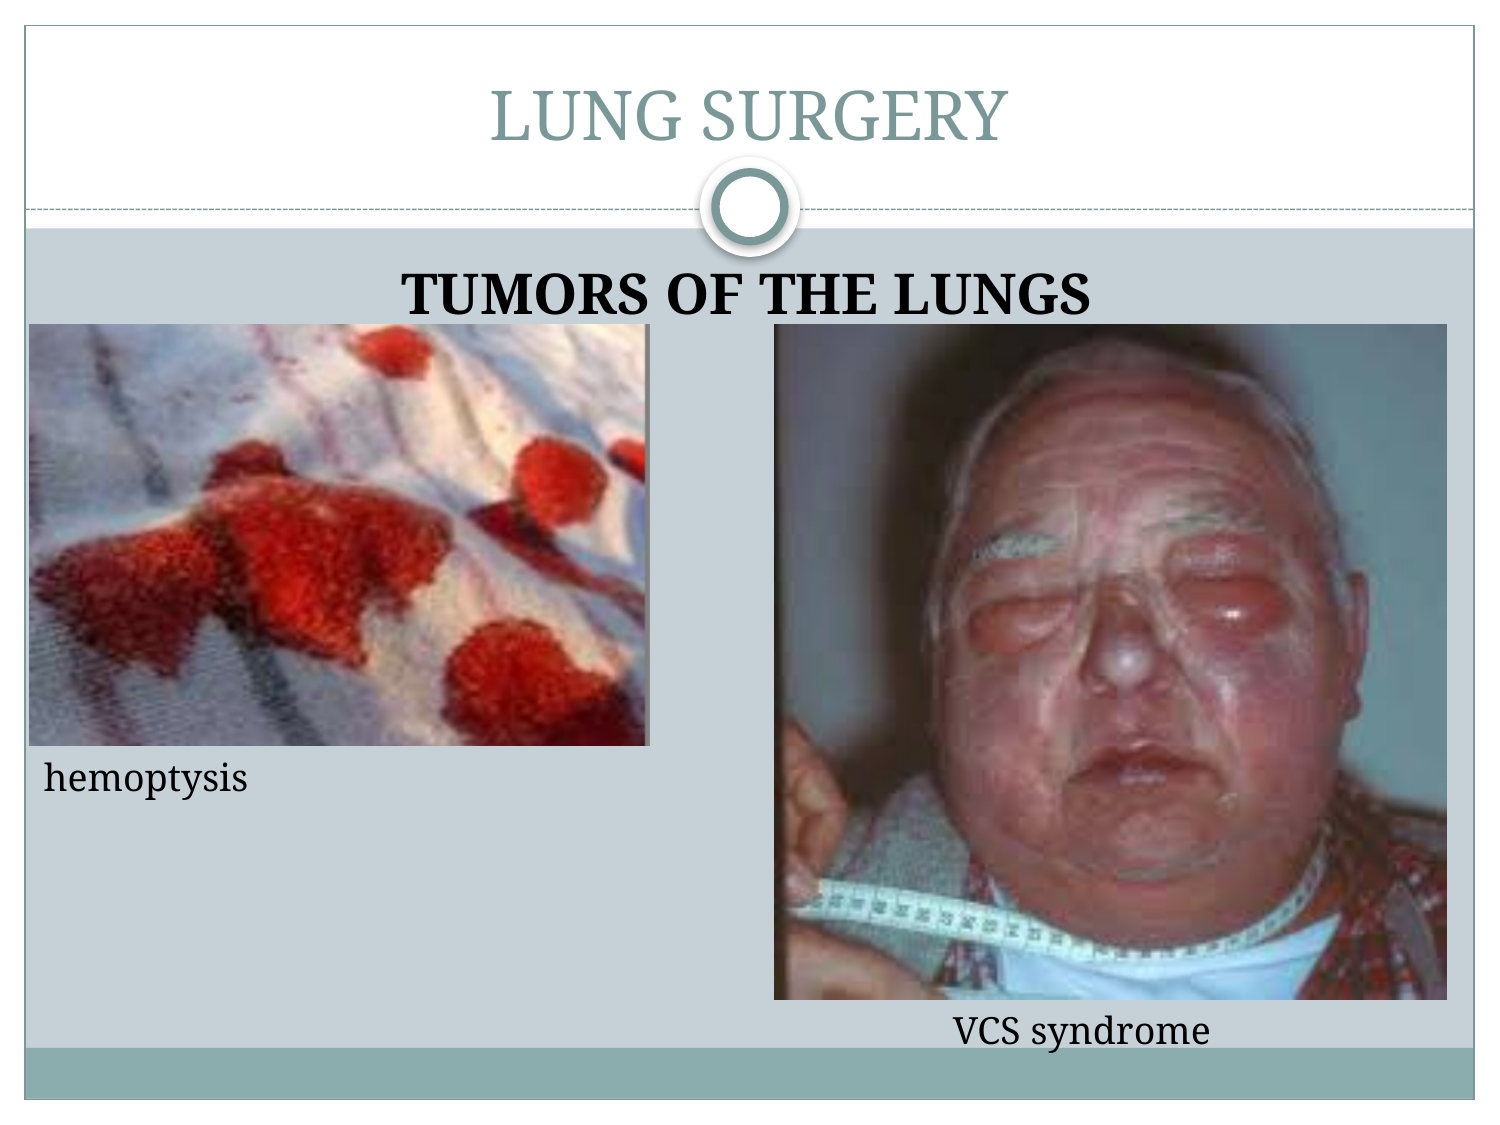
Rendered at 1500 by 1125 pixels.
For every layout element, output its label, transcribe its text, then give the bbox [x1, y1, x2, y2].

picture [28, 324, 651, 747]
text_box hemoptysis [29, 756, 280, 807]
title LUNG SURGERY [49, 37, 1450, 162]
text_box VCS syndrome [938, 1012, 1226, 1060]
picture [774, 324, 1447, 1001]
list TUMORS OF THE LUNGS [49, 250, 1445, 1001]
